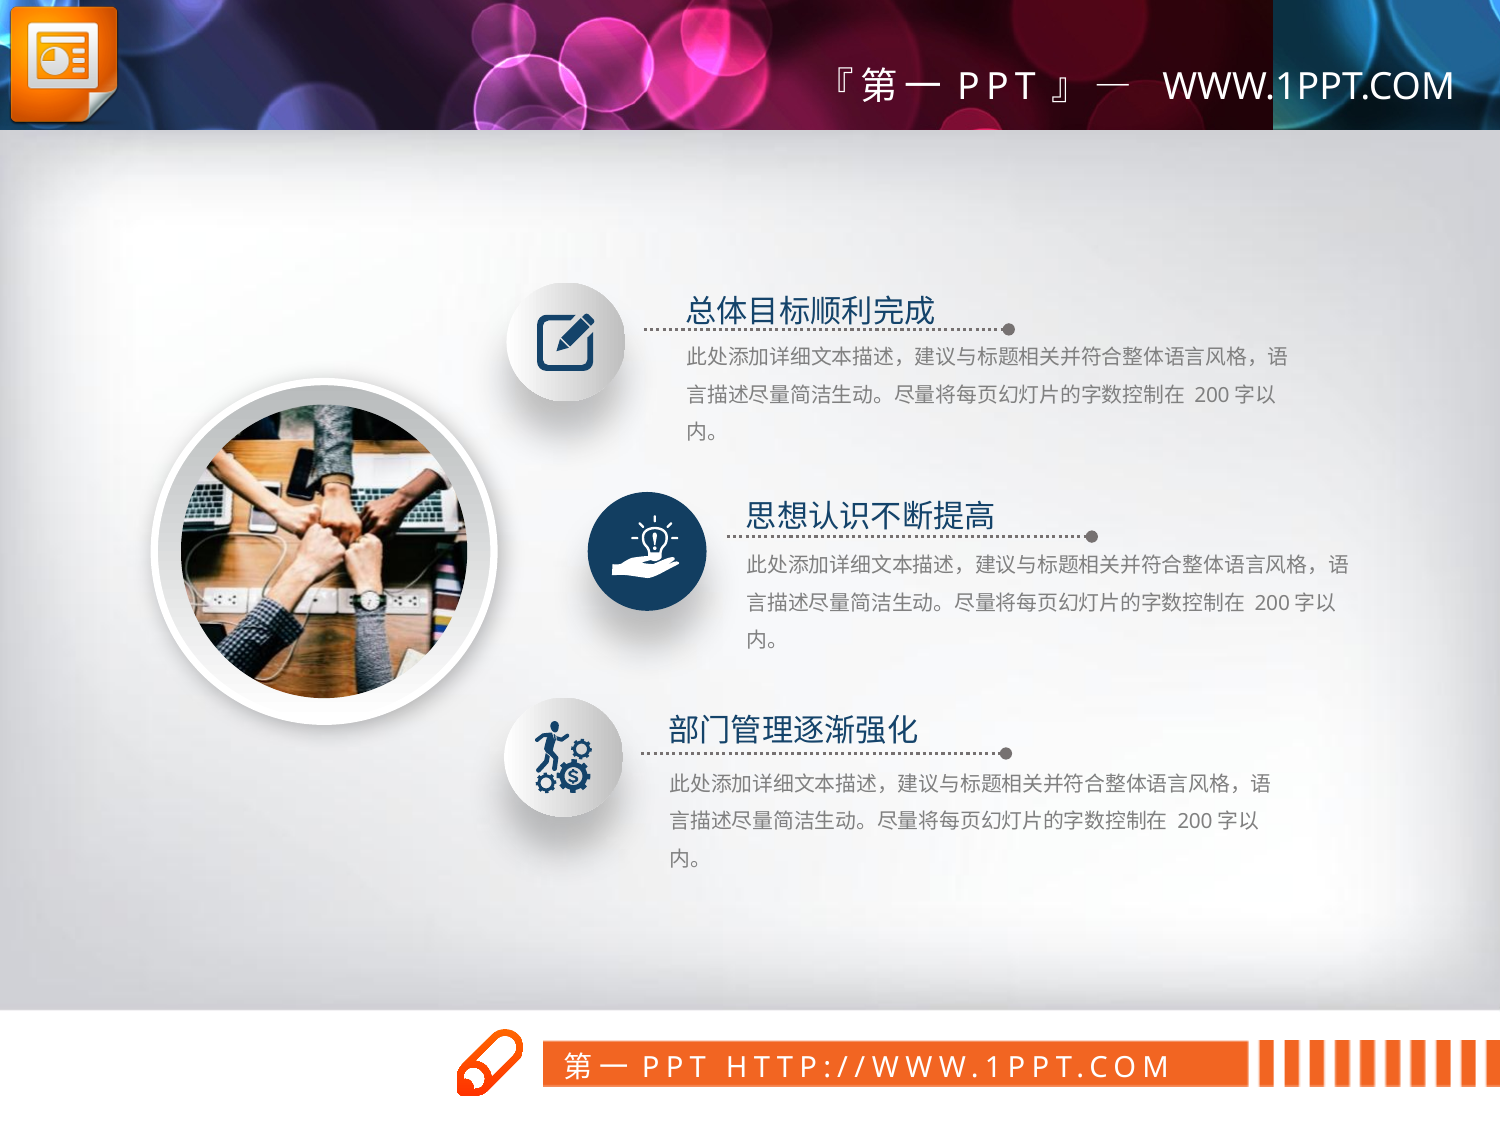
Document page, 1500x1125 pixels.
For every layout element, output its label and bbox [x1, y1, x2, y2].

text_box [643, 283, 1307, 432]
text_box [153, 381, 495, 722]
text_box [640, 702, 1290, 859]
picture [0, 0, 1500, 1012]
text_box [726, 488, 1367, 640]
text_box [587, 491, 707, 612]
text_box [503, 697, 624, 817]
picture [543, 1040, 1500, 1087]
text_box [506, 282, 626, 402]
